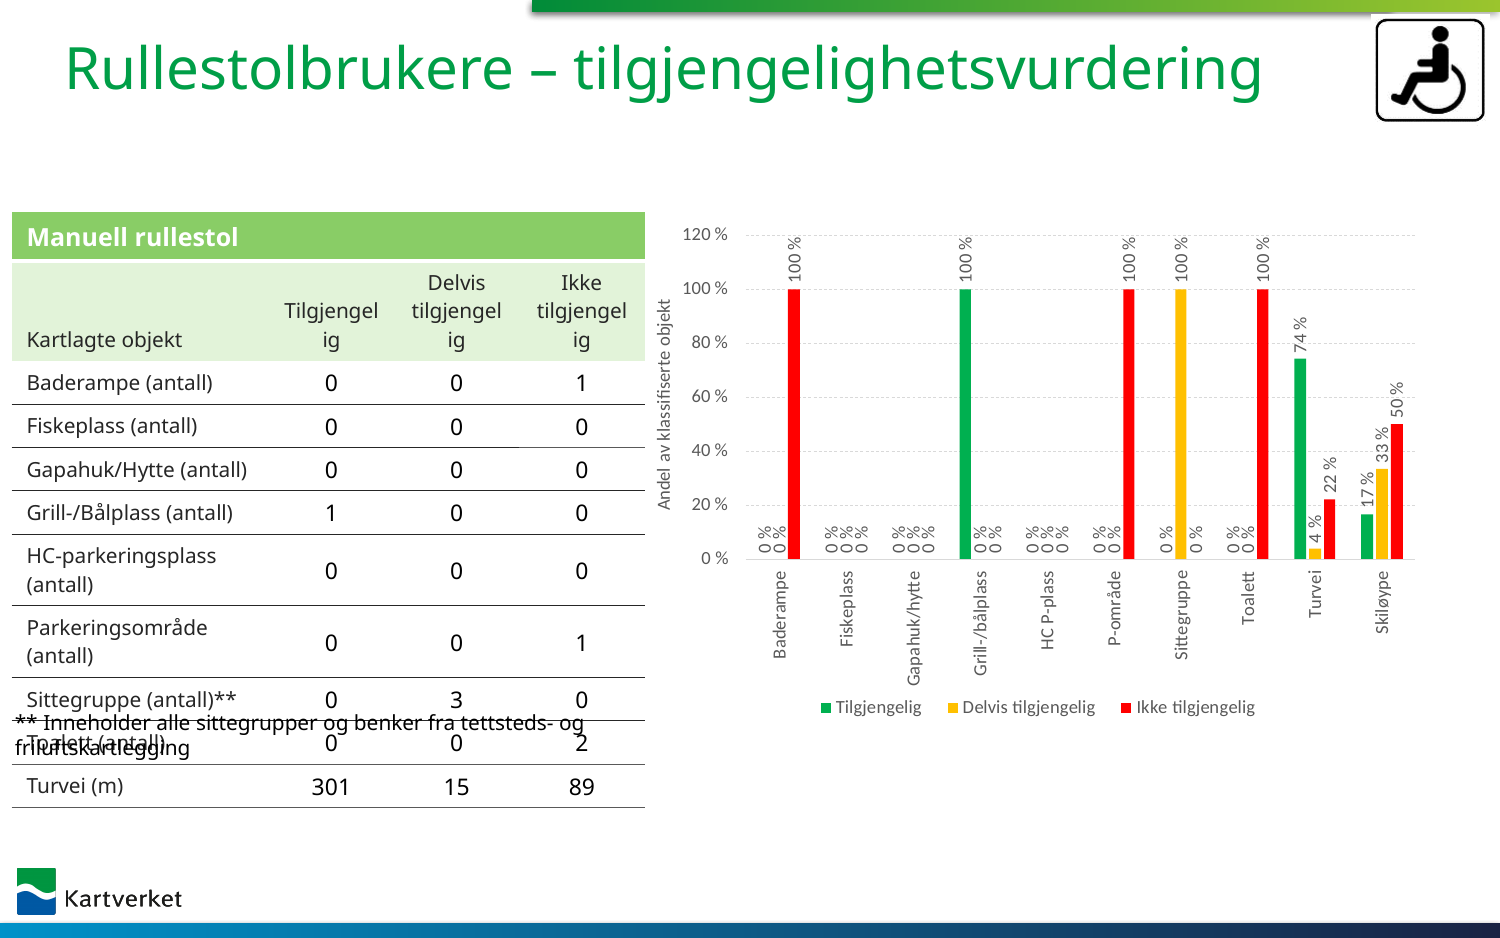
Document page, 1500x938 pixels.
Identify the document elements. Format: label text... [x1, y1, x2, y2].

table_cell 0 [269, 606, 394, 677]
table_cell 3 [394, 678, 519, 702]
table_cell 0 [269, 448, 394, 490]
picture [1371, 13, 1491, 127]
table_cell 0 [519, 448, 638, 490]
table_cell 0 [394, 491, 519, 534]
table_header Manuell rullestol [12, 212, 645, 259]
table_cell 15 [394, 768, 519, 807]
table_cell Tilgjengelig [269, 263, 394, 361]
table_cell Parkeringsområde (antall) [12, 606, 269, 677]
table_cell 1 [519, 606, 638, 677]
table_cell 0 [394, 361, 519, 404]
table_cell 0 [394, 405, 519, 447]
table_cell 1 [269, 491, 394, 534]
table_cell Gapahuk/Hytte (antall) [12, 448, 269, 490]
table_cell 0 [519, 535, 638, 605]
table_cell Kartlagte objekt [12, 263, 269, 361]
table_cell Baderampe (antall) [12, 361, 269, 404]
table_cell HC-parkeringsplass (antall) [12, 535, 269, 605]
table_cell 0 [519, 491, 638, 534]
table_cell 0 [269, 361, 394, 404]
table_cell Grill-/Bålplass (antall) [12, 491, 269, 534]
table_cell 0 [519, 678, 638, 702]
table_cell Turvei (m) [12, 768, 269, 807]
table_cell 0 [519, 405, 638, 447]
table_cell Ikke tilgjengelig [519, 263, 638, 361]
table_cell Fiskeplass (antall) [12, 405, 269, 447]
text_box Rullestolbrukere – tilgjengelighetsvurdering [49, 12, 1372, 109]
text_box ** Inneholder alle sittegrupper og benker fra tettsteds- og friluftskartlegging [0, 702, 745, 768]
table_cell 89 [519, 768, 645, 807]
table_cell 0 [269, 405, 394, 447]
table_cell 0 [269, 678, 394, 702]
table_cell 1 [519, 361, 638, 404]
picture [643, 218, 1426, 728]
table_cell 0 [269, 535, 394, 605]
table_cell Sittegruppe (antall)** [12, 678, 269, 702]
table_cell 0 [394, 448, 519, 490]
table_cell 0 [394, 535, 519, 605]
table_cell 0 [394, 606, 519, 677]
table_cell 301 [269, 768, 394, 807]
table_cell Delvis tilgjengelig [394, 263, 519, 361]
